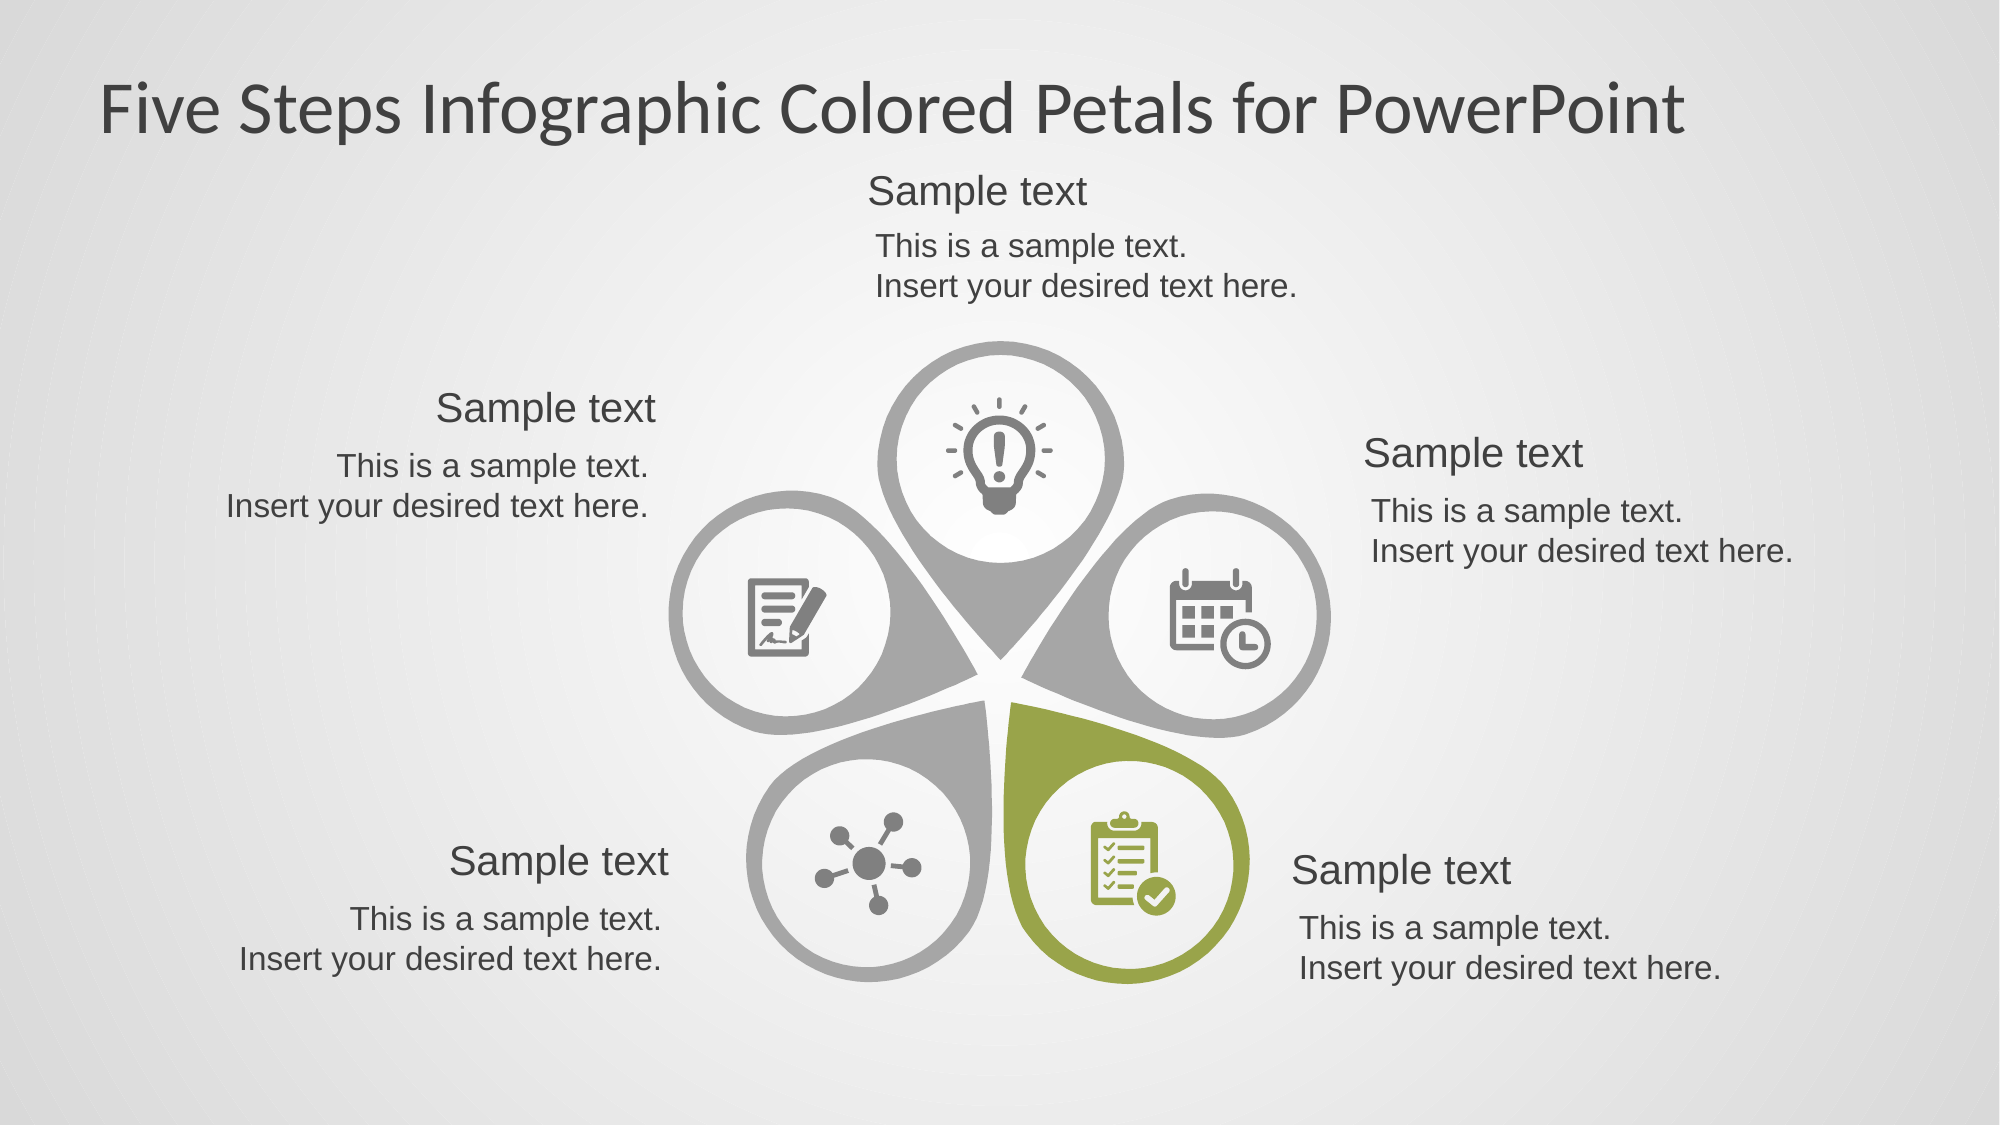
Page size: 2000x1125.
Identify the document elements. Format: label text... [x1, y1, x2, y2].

text_box Sample text [203, 373, 663, 439]
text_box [668, 340, 1332, 985]
text_box This is a sample text. Insert your desired text here. [860, 221, 1314, 312]
text_box This is a sample text. Insert your desired text here. [1356, 484, 1810, 577]
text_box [945, 397, 1053, 515]
text_box This is a sample text. Insert your desired text here. [1284, 901, 1738, 994]
text_box This is a sample text. Insert your desired text here. [223, 892, 663, 985]
text_box Sample text [1348, 418, 1816, 484]
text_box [814, 812, 922, 916]
text_box Sample text [852, 156, 1320, 221]
text_box Sample text [1336, 835, 1744, 901]
text_box Sample text [216, 826, 663, 892]
title Five Steps Infographic Colored Petals for PowerPoint [99, 45, 1900, 162]
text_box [747, 578, 827, 657]
text_box This is a sample text. Insert your desired text here. [210, 439, 663, 532]
